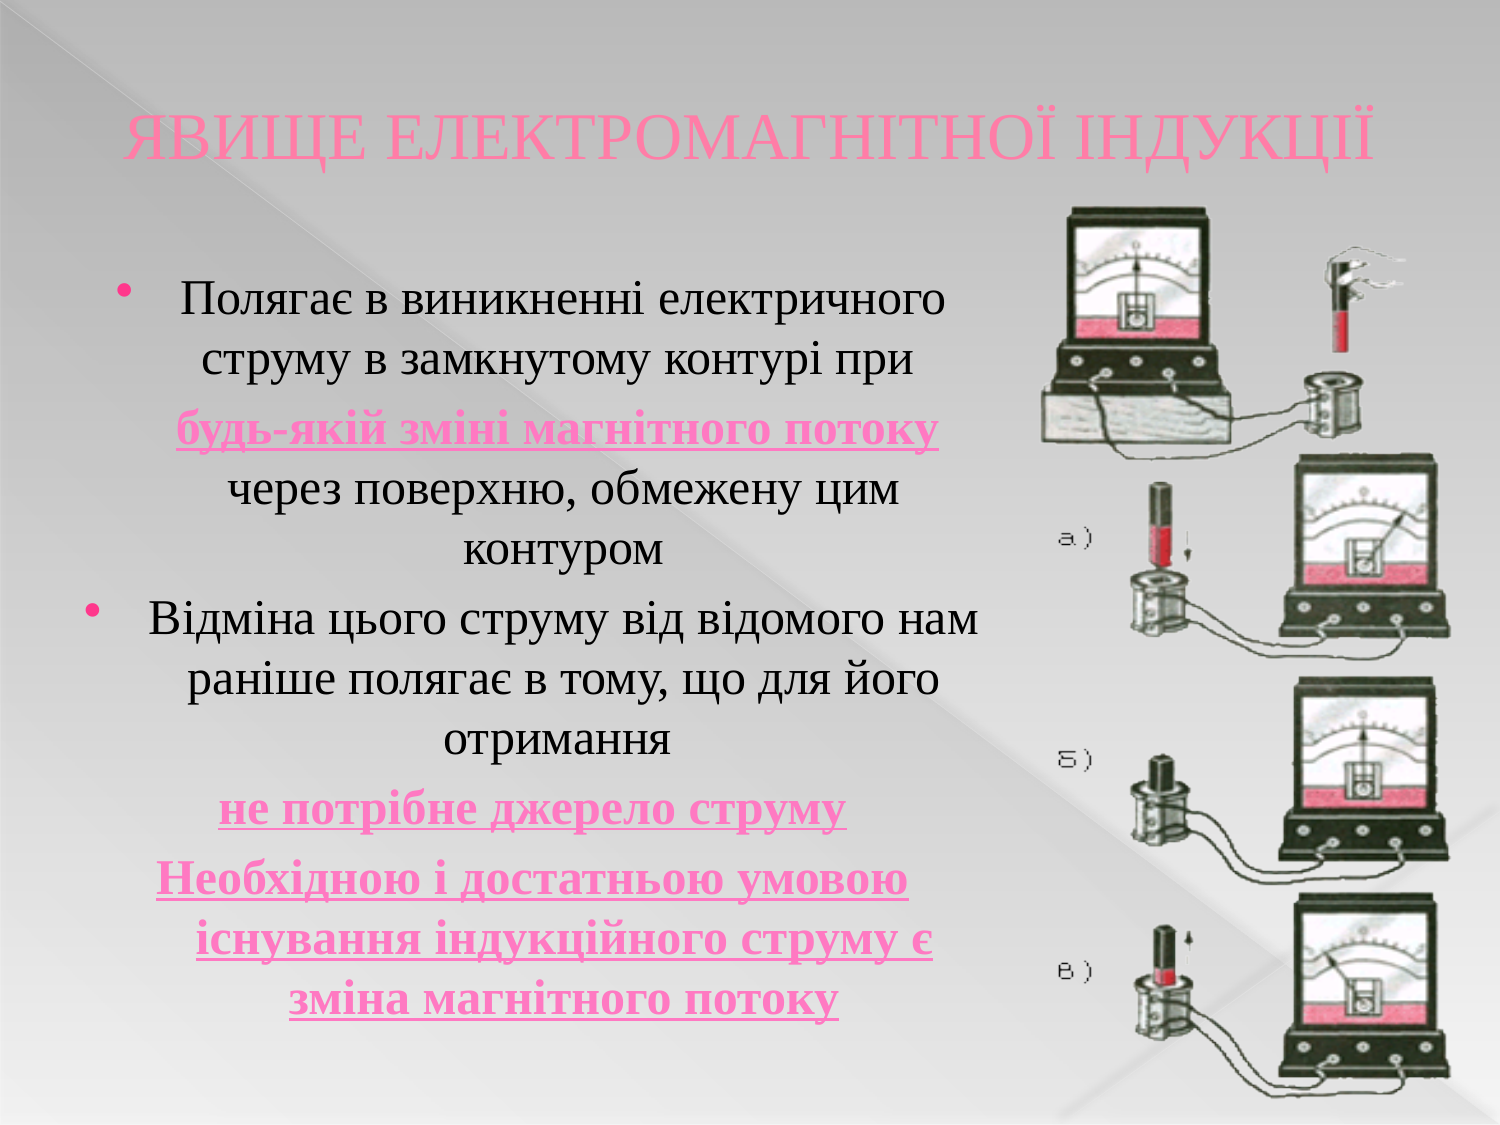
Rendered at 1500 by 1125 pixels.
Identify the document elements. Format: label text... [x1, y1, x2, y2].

title ЯВИЩЕ ЕЛЕКТРОМАГНІТНОЇ ІНДУКЦІЇ [75, 43, 1425, 223]
picture [1030, 187, 1466, 1125]
list Полягає в виникненні електричного струму в замкнутому контурі при будь-якій зміні магнітного потоку через поверхню, обмежену цим контуром Відміна цього струму від відомого нам раніше полягає в тому, що для його отримання не потрібне джерело струму Необхідною і достатньою умовою існування індукційного струму є зміна магнітного потоку [46, 187, 1008, 1079]
